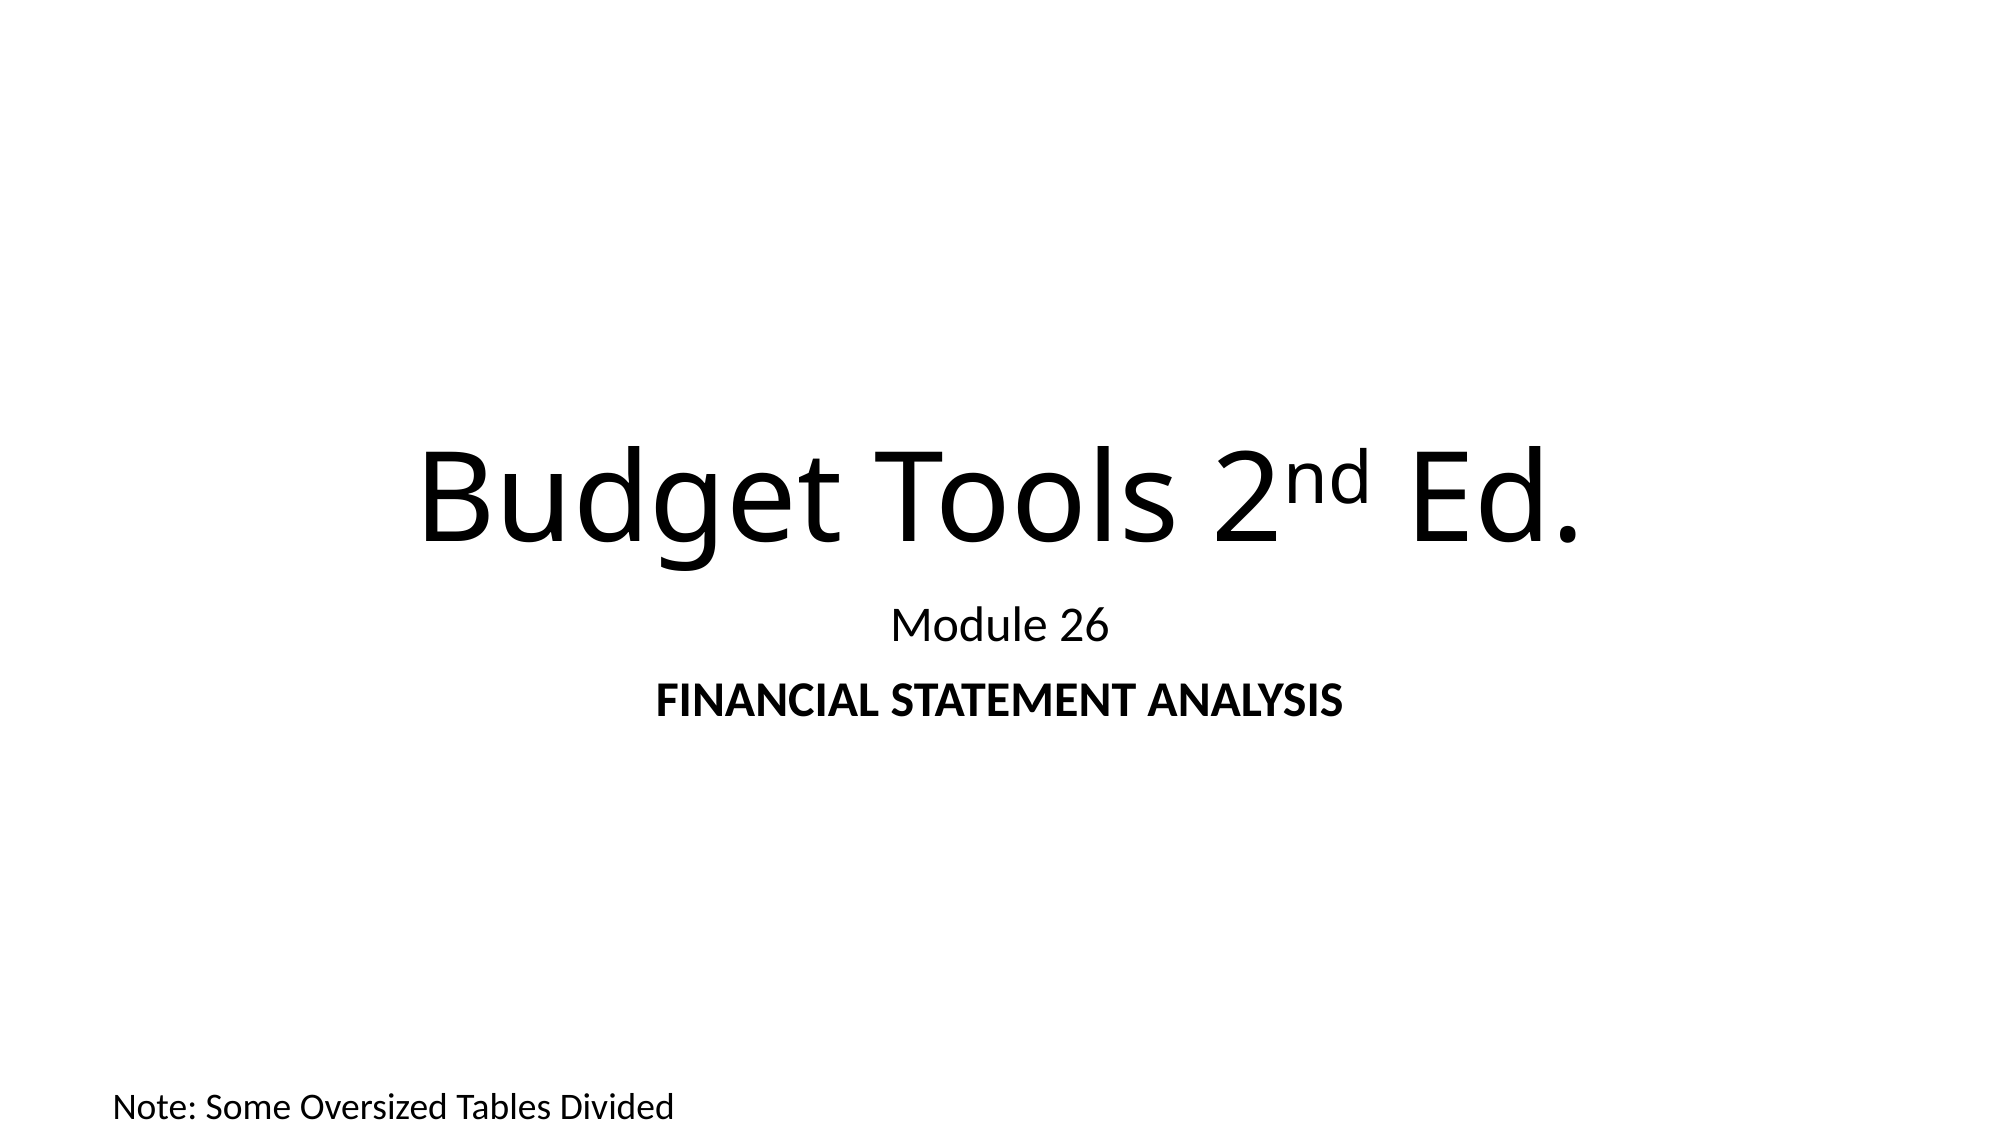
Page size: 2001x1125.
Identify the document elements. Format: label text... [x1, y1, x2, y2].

title Budget Tools 2nd Ed. [249, 184, 1750, 576]
subtitle Module 26 Financial Statement Analysis [249, 590, 1750, 863]
text_box Note: Some Oversized Tables Divided [97, 1074, 691, 1125]
